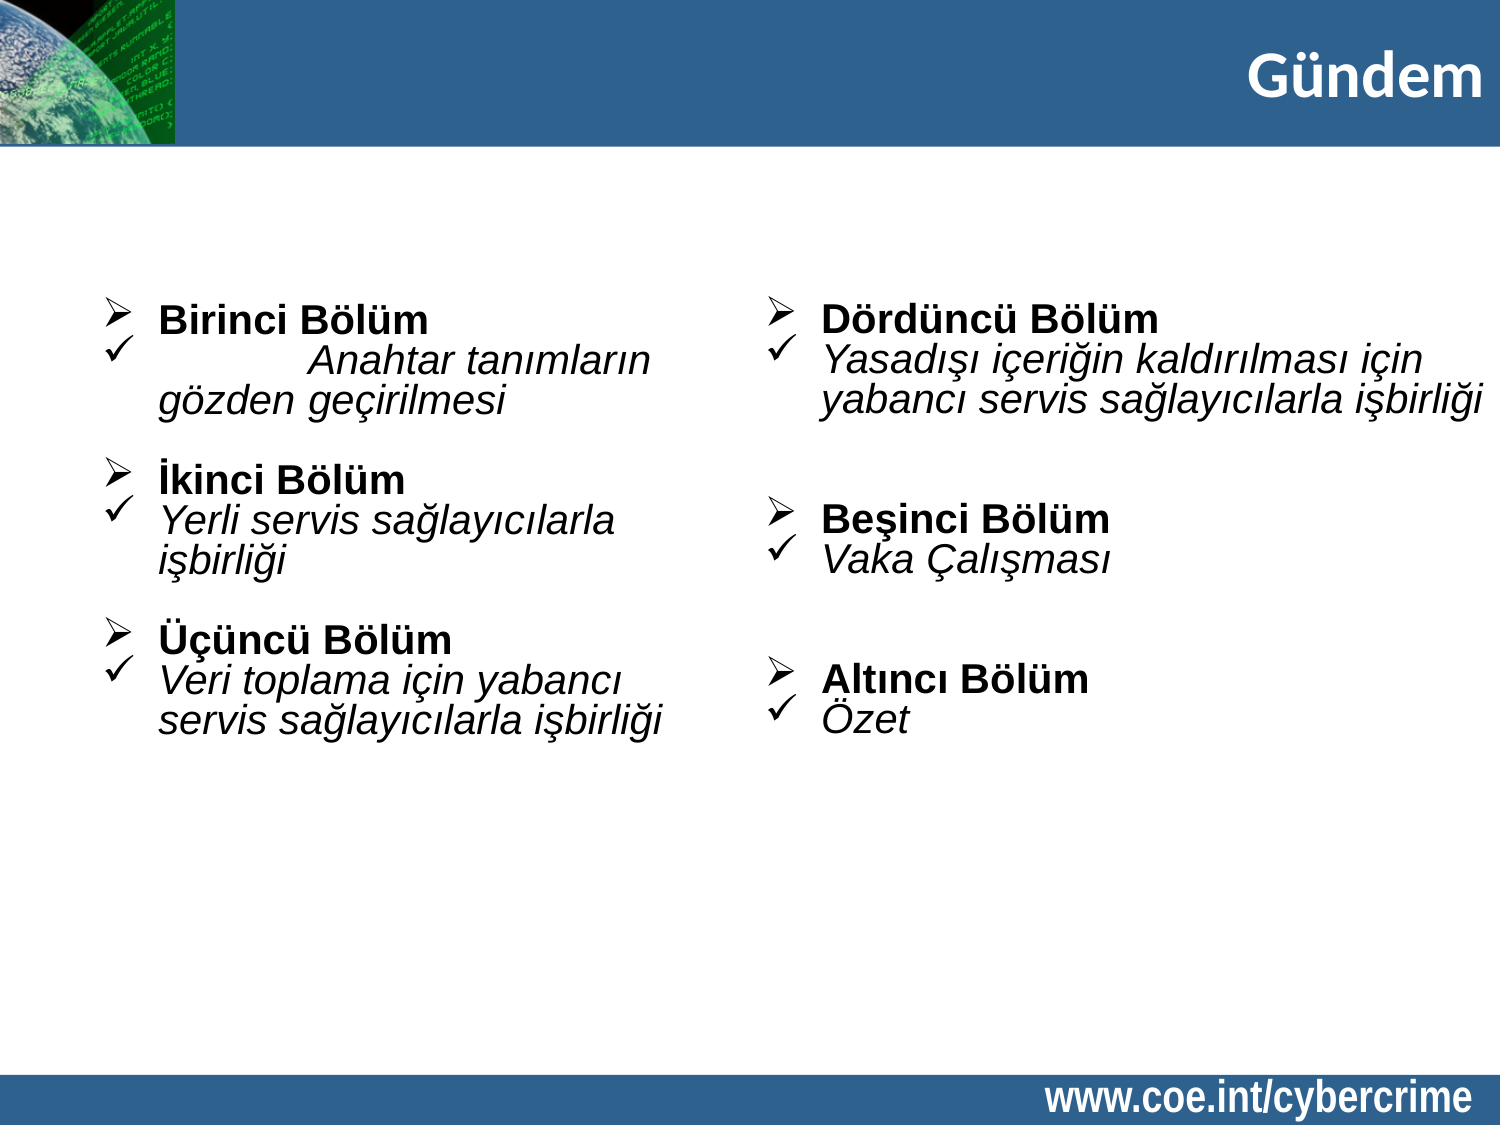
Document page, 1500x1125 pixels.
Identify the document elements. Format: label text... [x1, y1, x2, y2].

picture [0, 0, 175, 144]
text_box www.coe.int/cybercrime [1030, 1059, 1500, 1125]
text_box Dördüncü Bölüm Yasadışı içeriğin kaldırılması için yabancı servis sağlayıcılarla işbirliği Beşinci Bölüm Vaka Çalışması Altıncı Bölüm Özet [749, 294, 1500, 750]
text_box Gündem [177, 0, 1500, 149]
text_box [0, 1073, 1030, 1125]
text_box Birinci Bölüm Anahtar tanımların gözden geçirilmesi İkinci Bölüm Yerli servis sağlayıcılarla işbirliği Üçüncü Bölüm Veri toplama için yabancı servis sağlayıcılarla işbirliği [87, 295, 710, 750]
